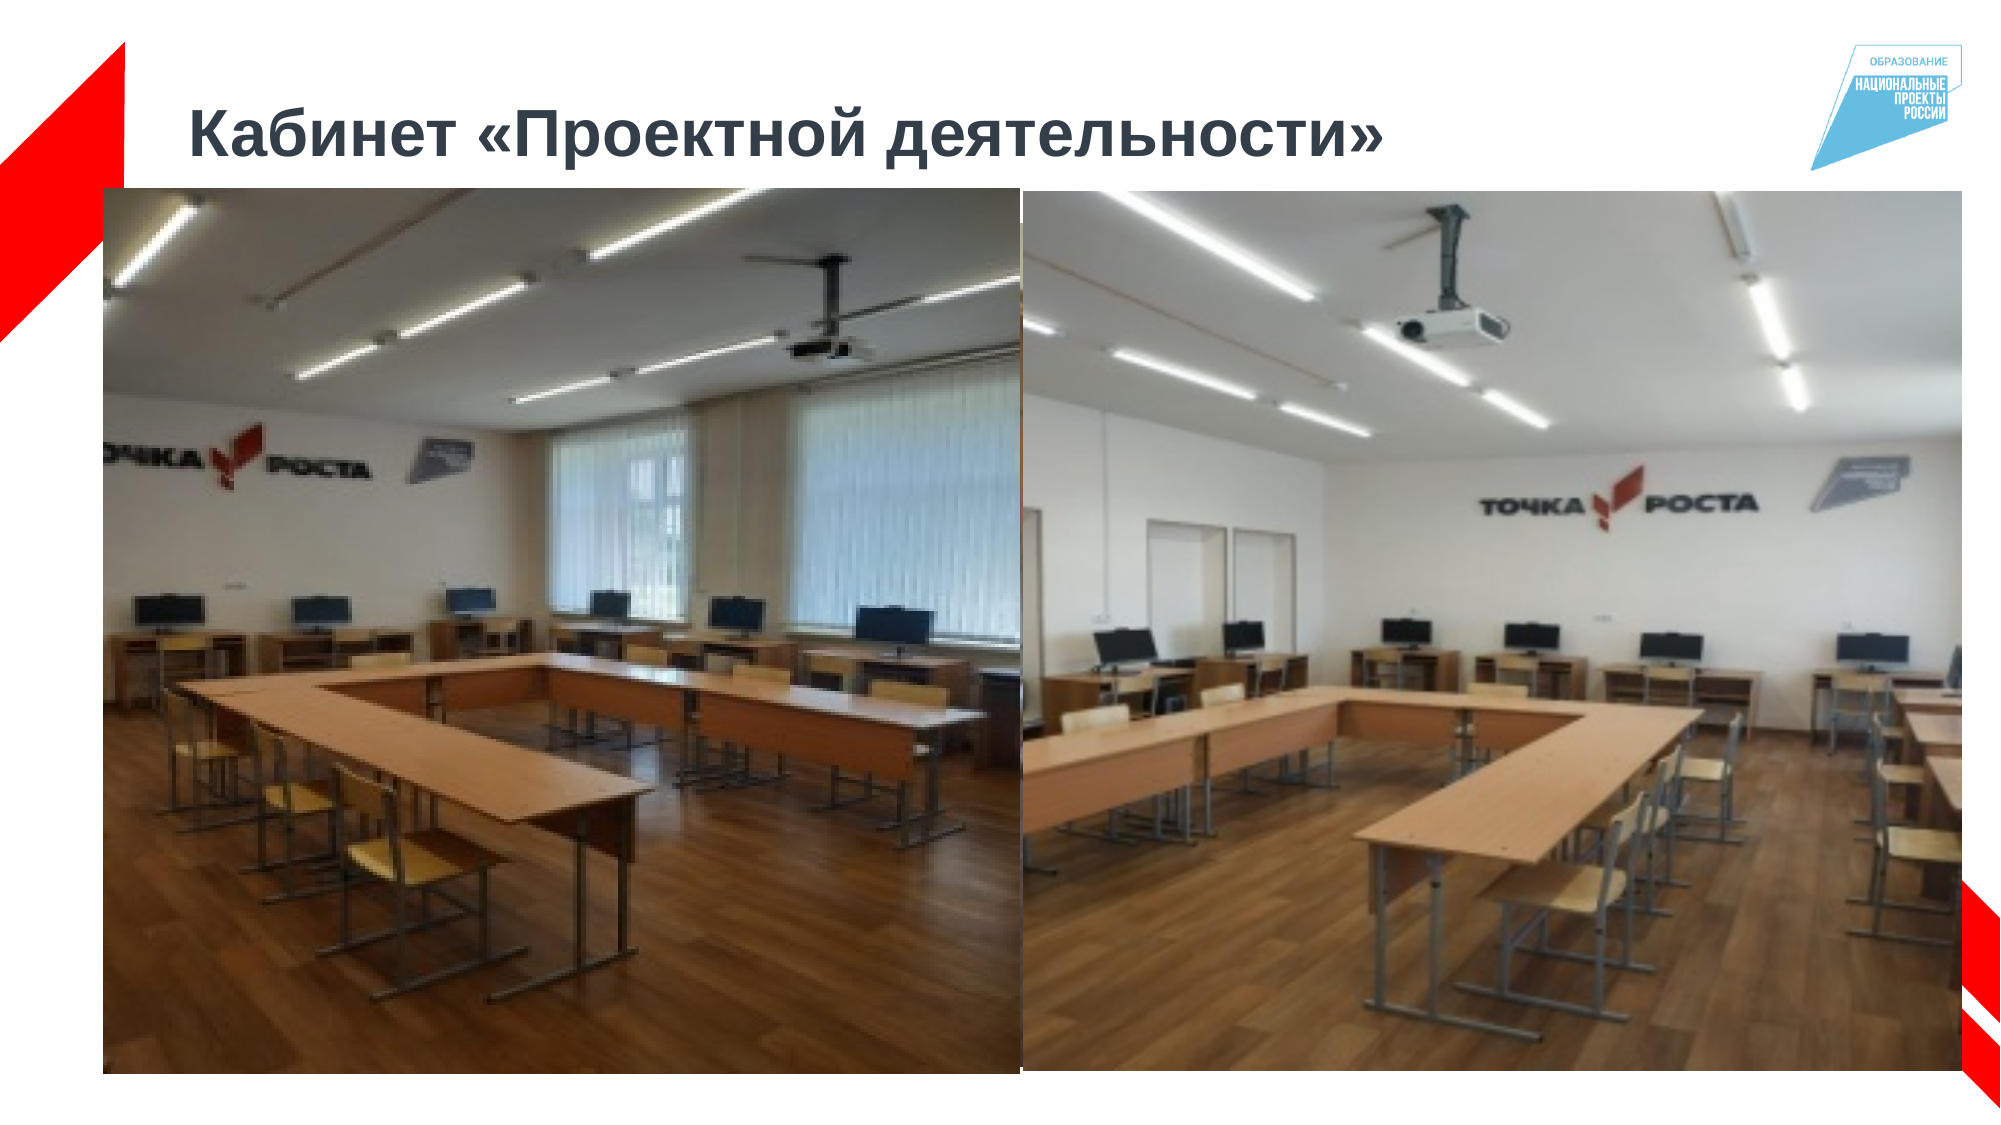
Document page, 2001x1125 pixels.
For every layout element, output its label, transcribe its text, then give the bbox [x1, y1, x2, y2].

picture [103, 188, 1962, 1074]
title Кабинет «Проектной деятельности» [180, 59, 1503, 211]
picture [1802, 41, 1963, 175]
